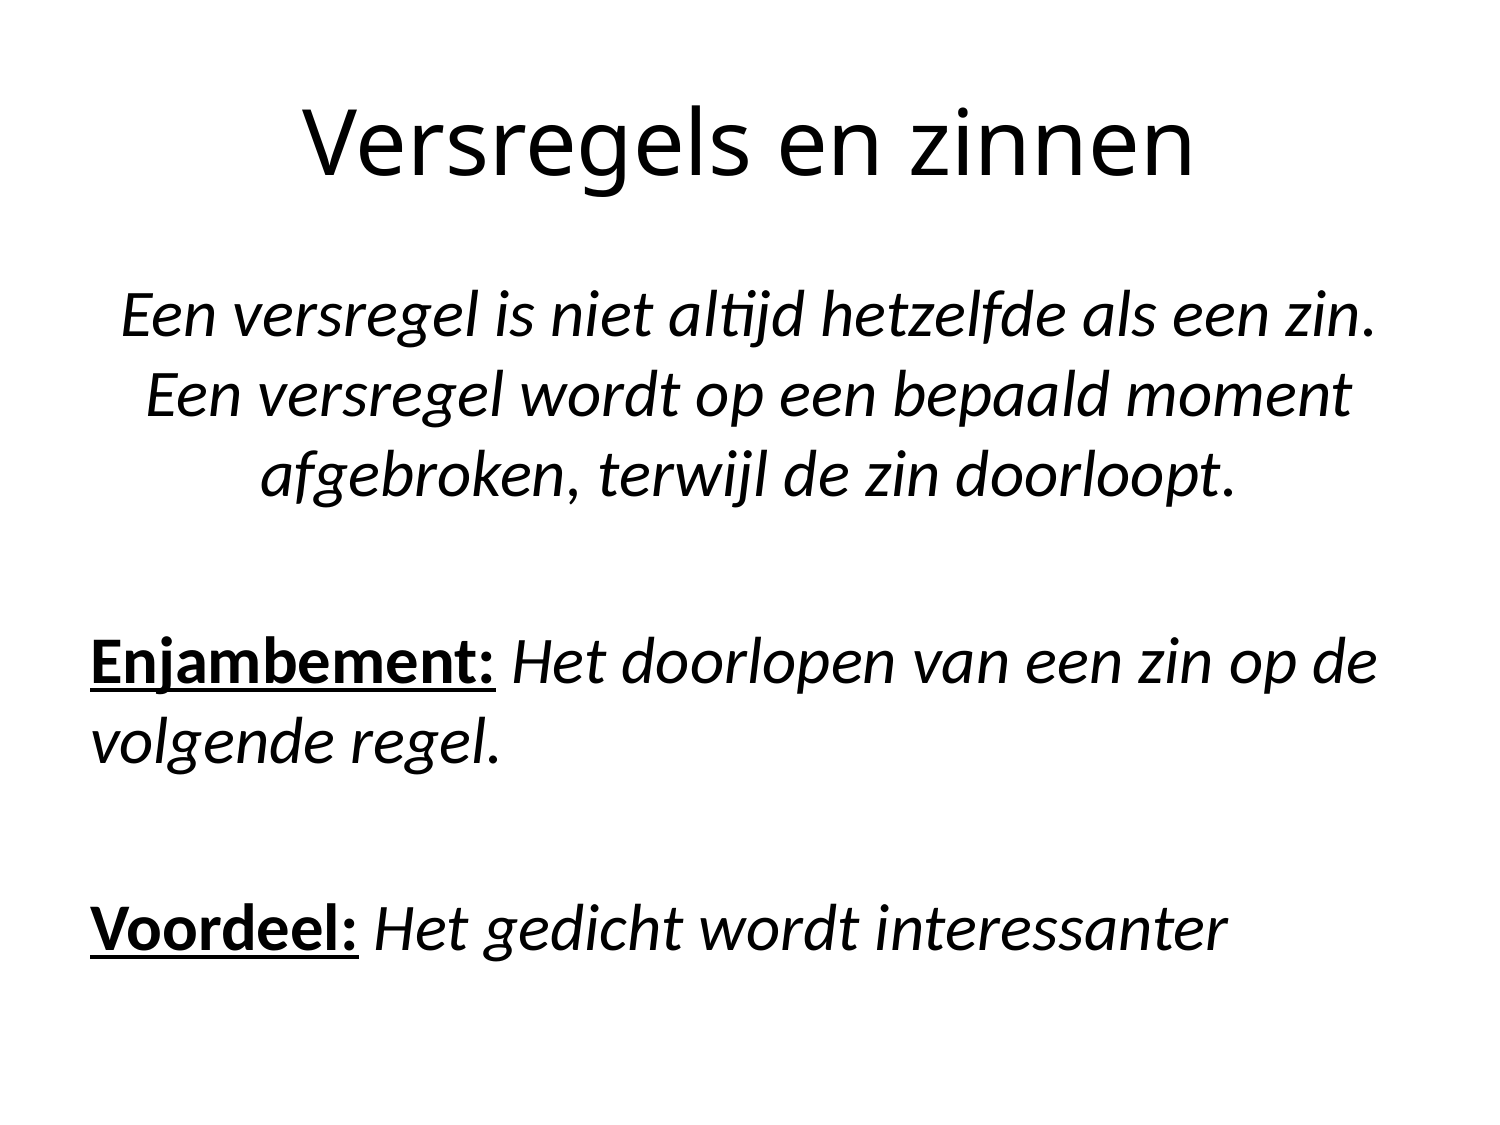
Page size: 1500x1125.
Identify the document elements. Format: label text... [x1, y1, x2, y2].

title Versregels en zinnen [75, 45, 1425, 233]
list Een versregel is niet altijd hetzelfde als een zin. Een versregel wordt op een bepaald moment afgebroken, terwijl de zin doorloopt. Enjambement: Het doorlopen van een zin op de volgende regel. Voordeel: Het gedicht wordt interessanter [75, 262, 1425, 1005]
